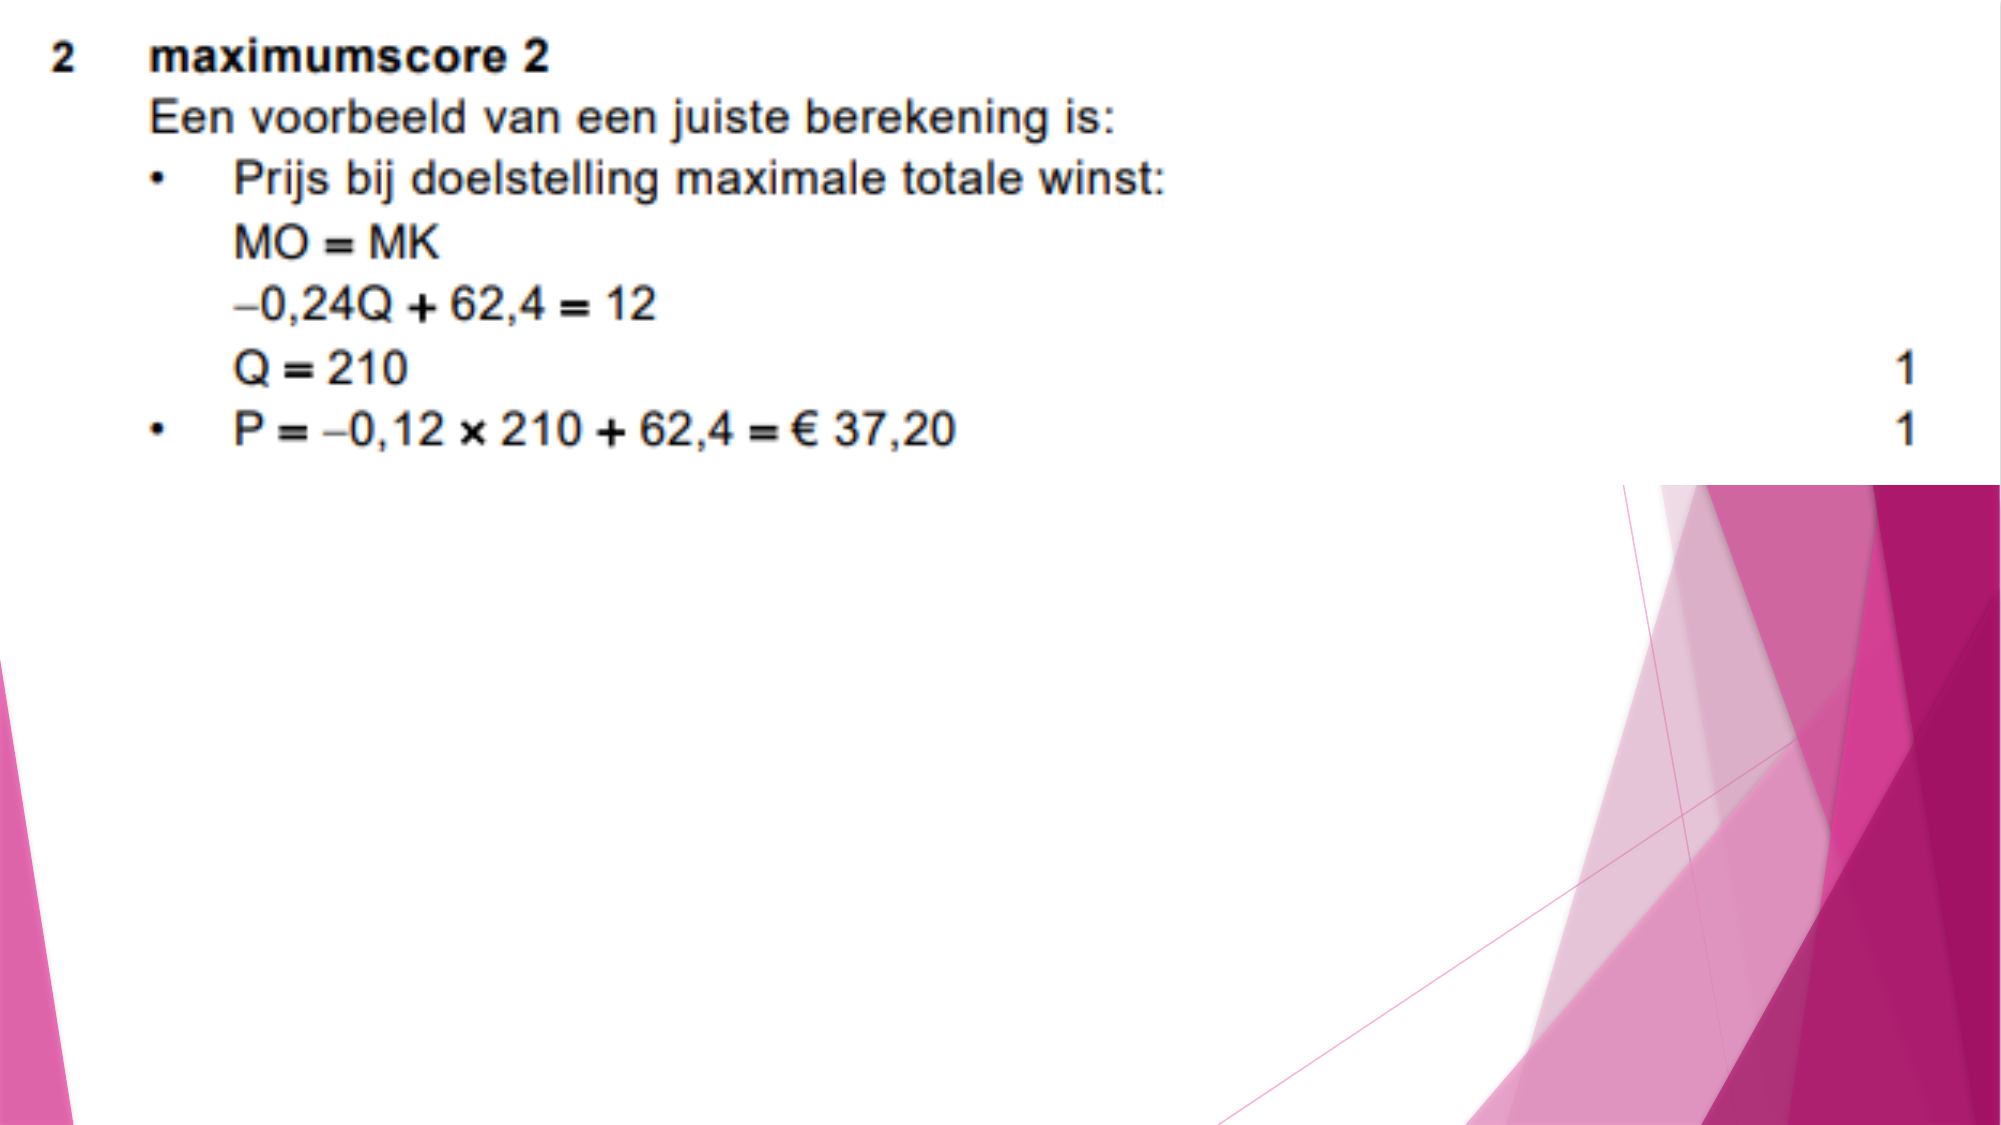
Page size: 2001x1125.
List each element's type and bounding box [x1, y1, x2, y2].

picture [0, 0, 2000, 486]
